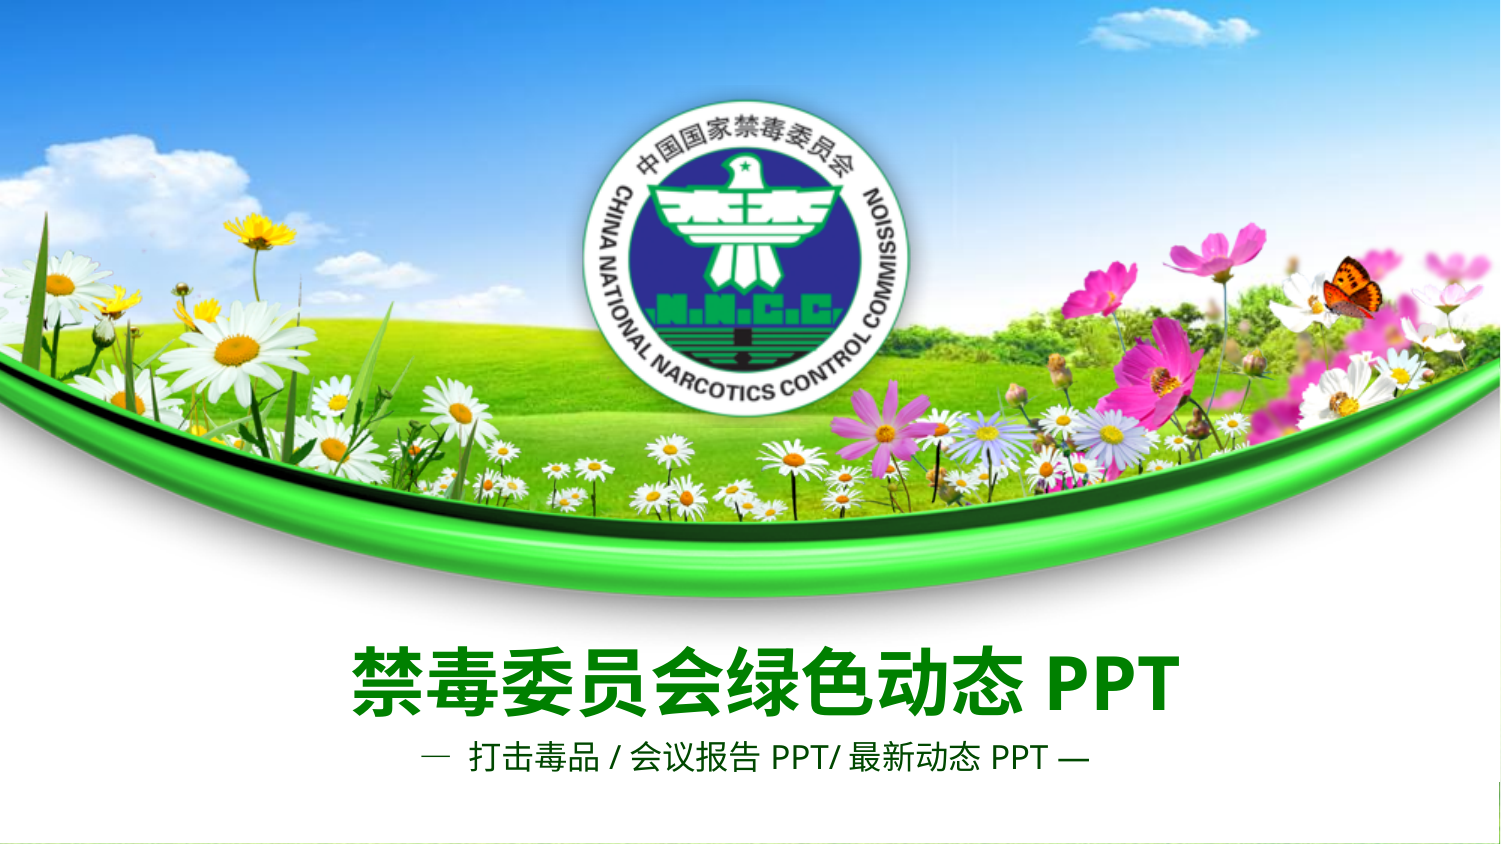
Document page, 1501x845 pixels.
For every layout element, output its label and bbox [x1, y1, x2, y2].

picture [0, 0, 1501, 428]
text_box [0, 121, 1501, 844]
